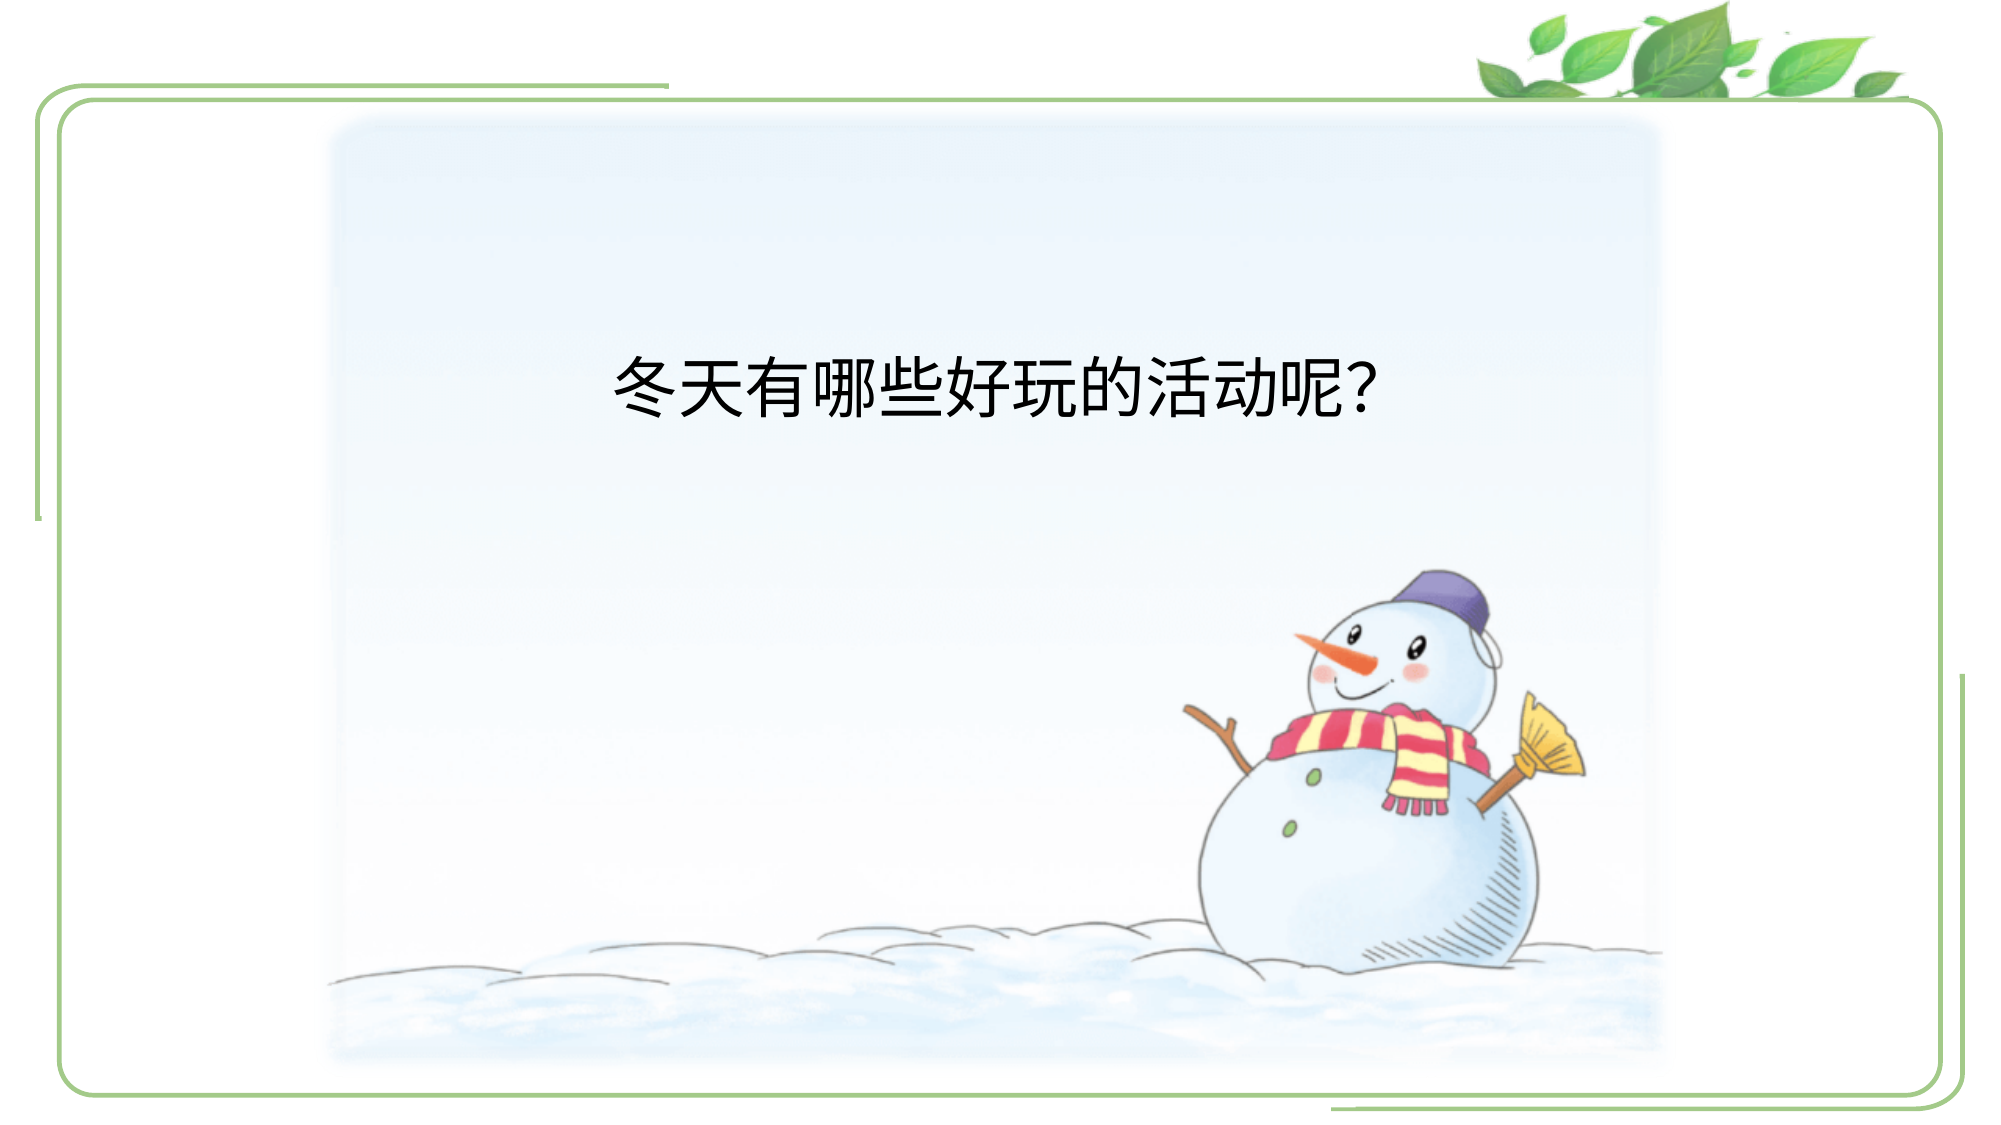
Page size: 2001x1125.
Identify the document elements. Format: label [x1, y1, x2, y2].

picture [296, 98, 1707, 1097]
